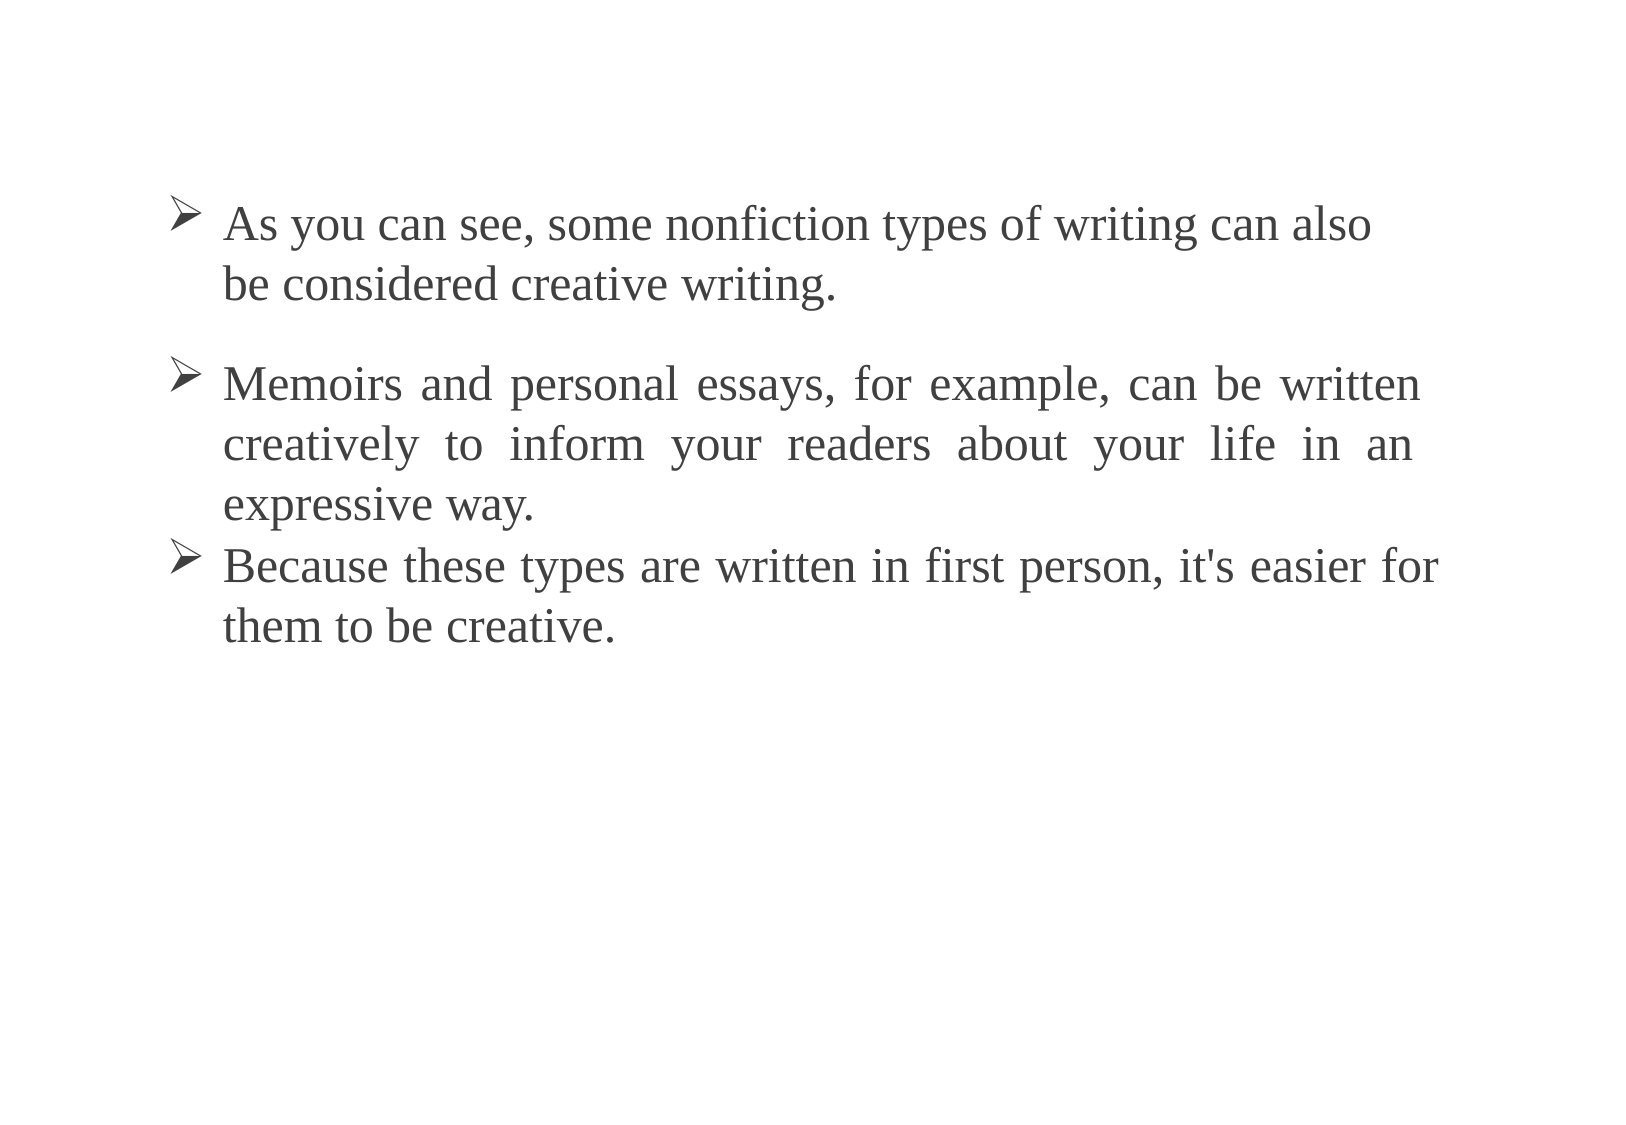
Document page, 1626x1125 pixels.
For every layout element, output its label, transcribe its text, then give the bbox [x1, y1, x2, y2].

title As you can see, some nonfiction types of writing can also be considered creative writing. [164, 154, 1416, 344]
text_box Memoirs and personal essays, for example, can be written creatively to inform your readers about your life in an expressive way. Because these types are written in first person, it's easier for them to be creative. [164, 348, 1440, 653]
